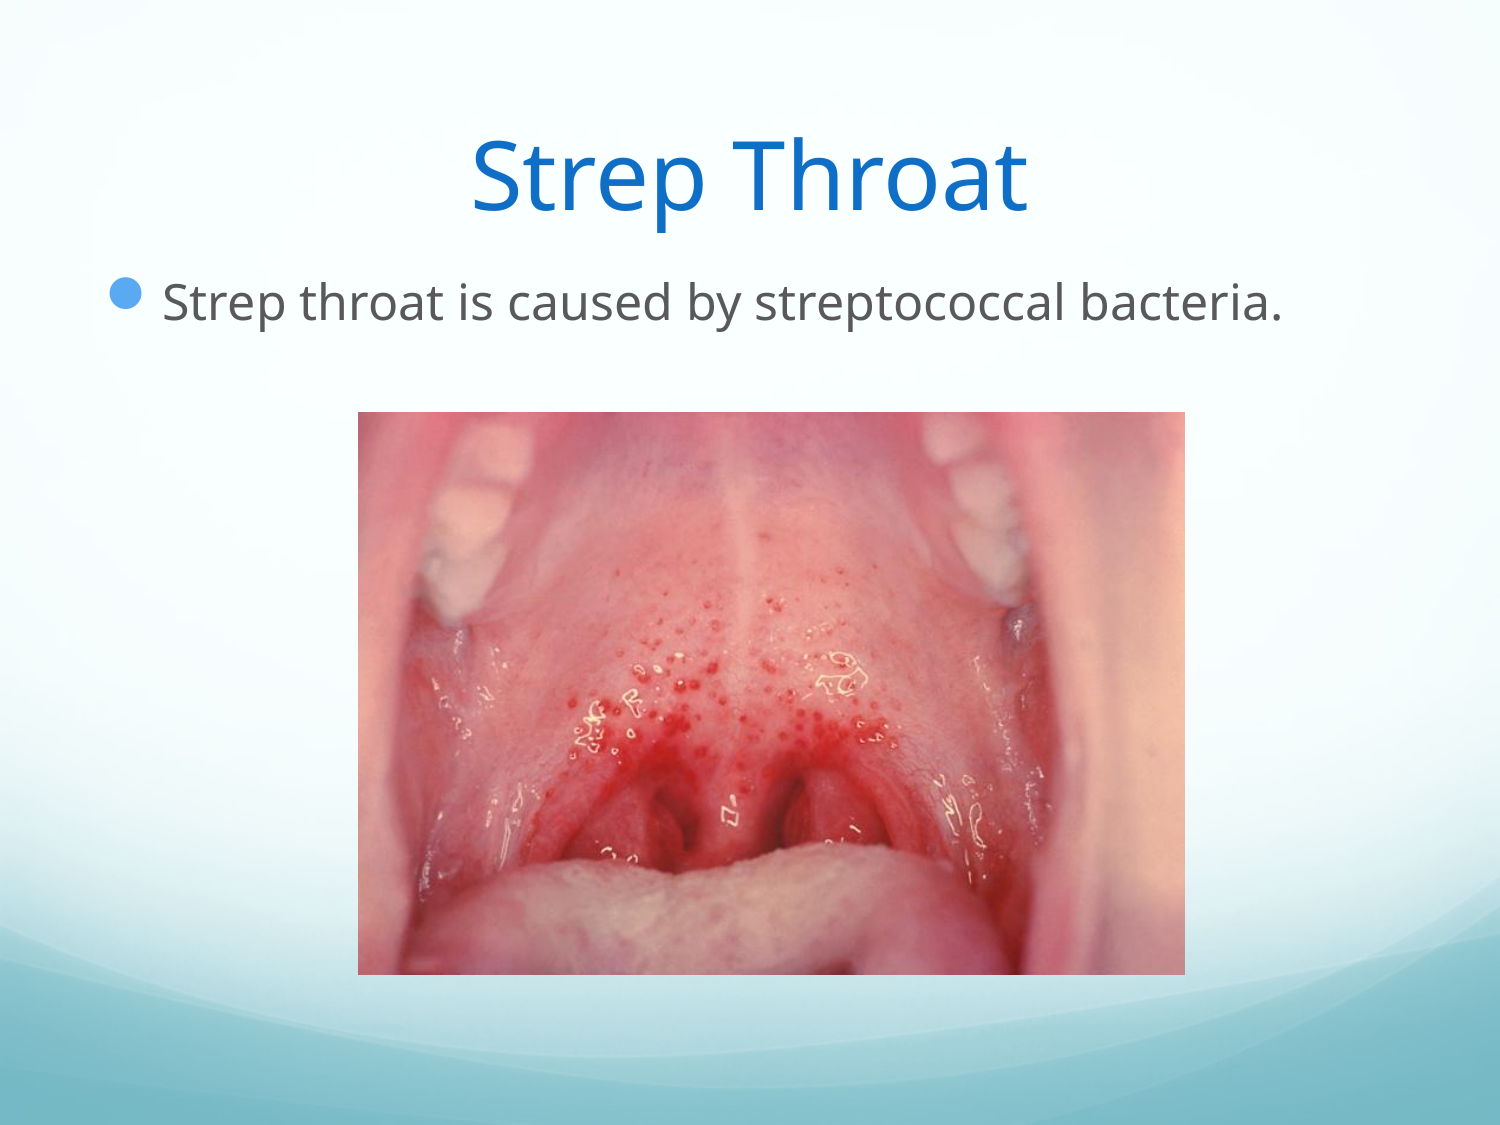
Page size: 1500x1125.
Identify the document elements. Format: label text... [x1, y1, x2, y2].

list Strep throat is caused by streptococcal bacteria. [90, 262, 1410, 975]
picture [357, 411, 1185, 976]
title Strep Throat [90, 17, 1410, 237]
